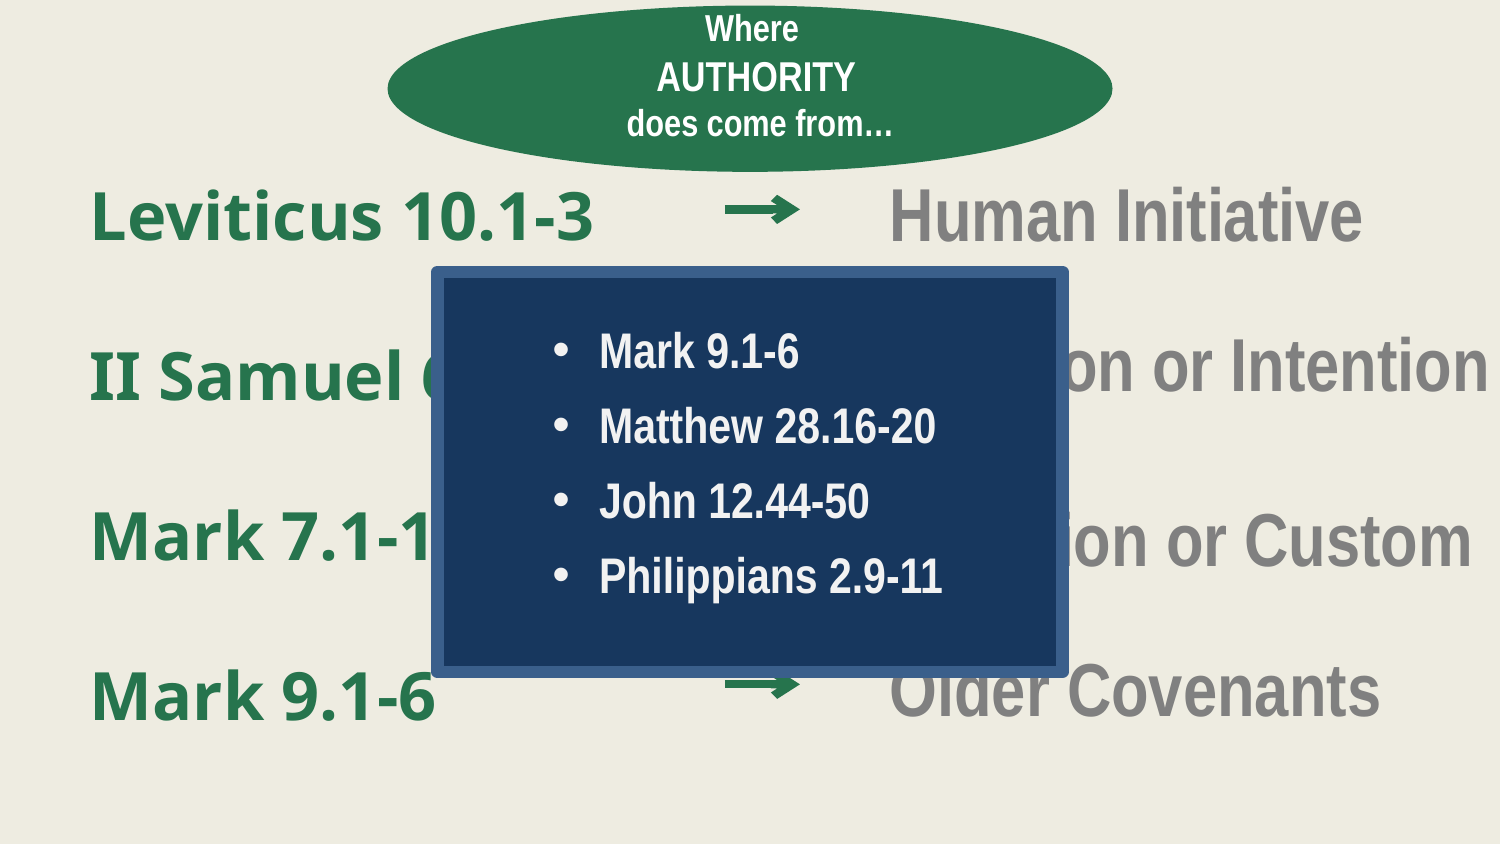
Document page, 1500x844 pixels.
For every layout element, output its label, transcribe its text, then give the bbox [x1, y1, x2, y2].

text_box Where AUTHORITY does come from… [449, 0, 1063, 152]
text_box Emotion or Intention [1064, 309, 1500, 415]
text_box [504, 152, 996, 174]
text_box Mark 9.1-6 Matthew 28.16-20 John 12.44-50 Philippians 2.9-11 [537, 311, 963, 612]
text_box Older Covenants [875, 634, 1500, 740]
text_box Human Initiative [875, 159, 1438, 265]
text_box [385, 40, 449, 138]
text_box Leviticus 10.1-3 II Samuel 6.1-11 Mark 7.1-13 Mark 9.1-6 [75, 166, 938, 741]
text_box Tradition or Custom [1064, 484, 1500, 590]
text_box [435, 270, 1064, 674]
text_box [1063, 44, 1115, 133]
